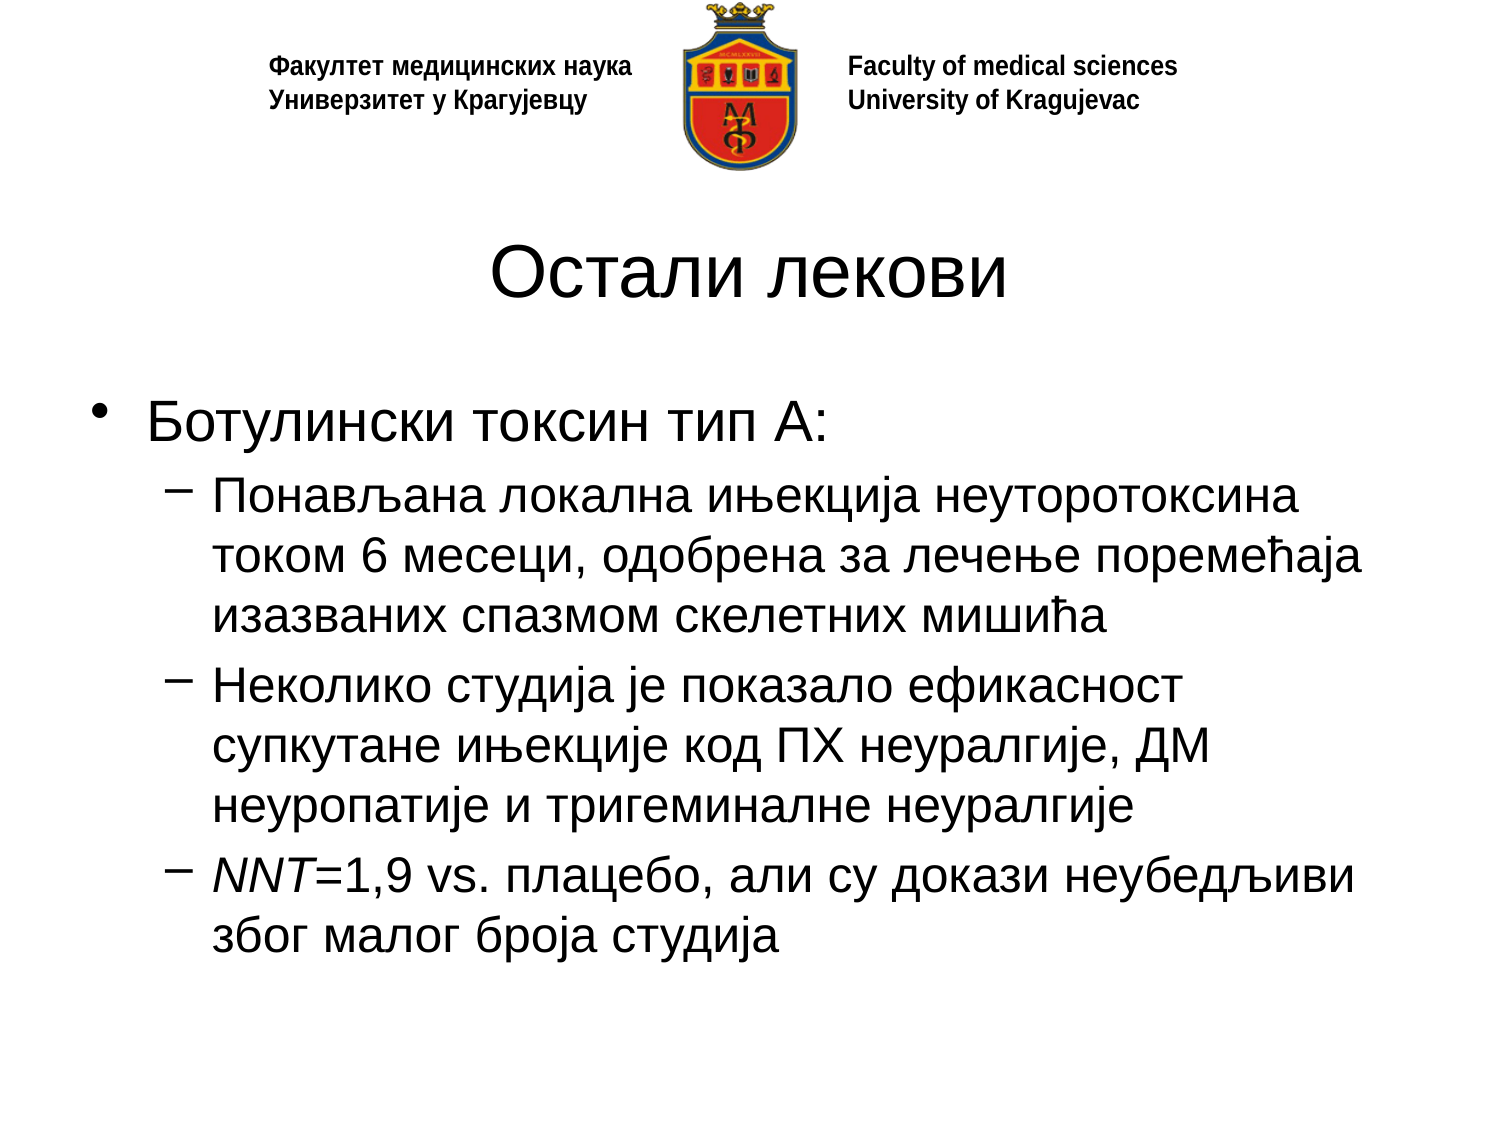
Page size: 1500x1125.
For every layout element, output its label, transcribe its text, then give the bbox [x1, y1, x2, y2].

list Ботулински токсин тип А: Понављана локална ињекција неуторотоксина током 6 месеци, одобрена за лечење поремећаја изазваних спазмом скелетних мишића Неколико студија је показало ефикасност супкутане ињекције код ПХ неуралгије, ДМ неуропатије и тригеминалне неуралгије NNT=1,9 vs. плацебо, али су докази неубедљиви због малог броја студија [74, 374, 1426, 1118]
title Остали лекови [74, 173, 1426, 362]
